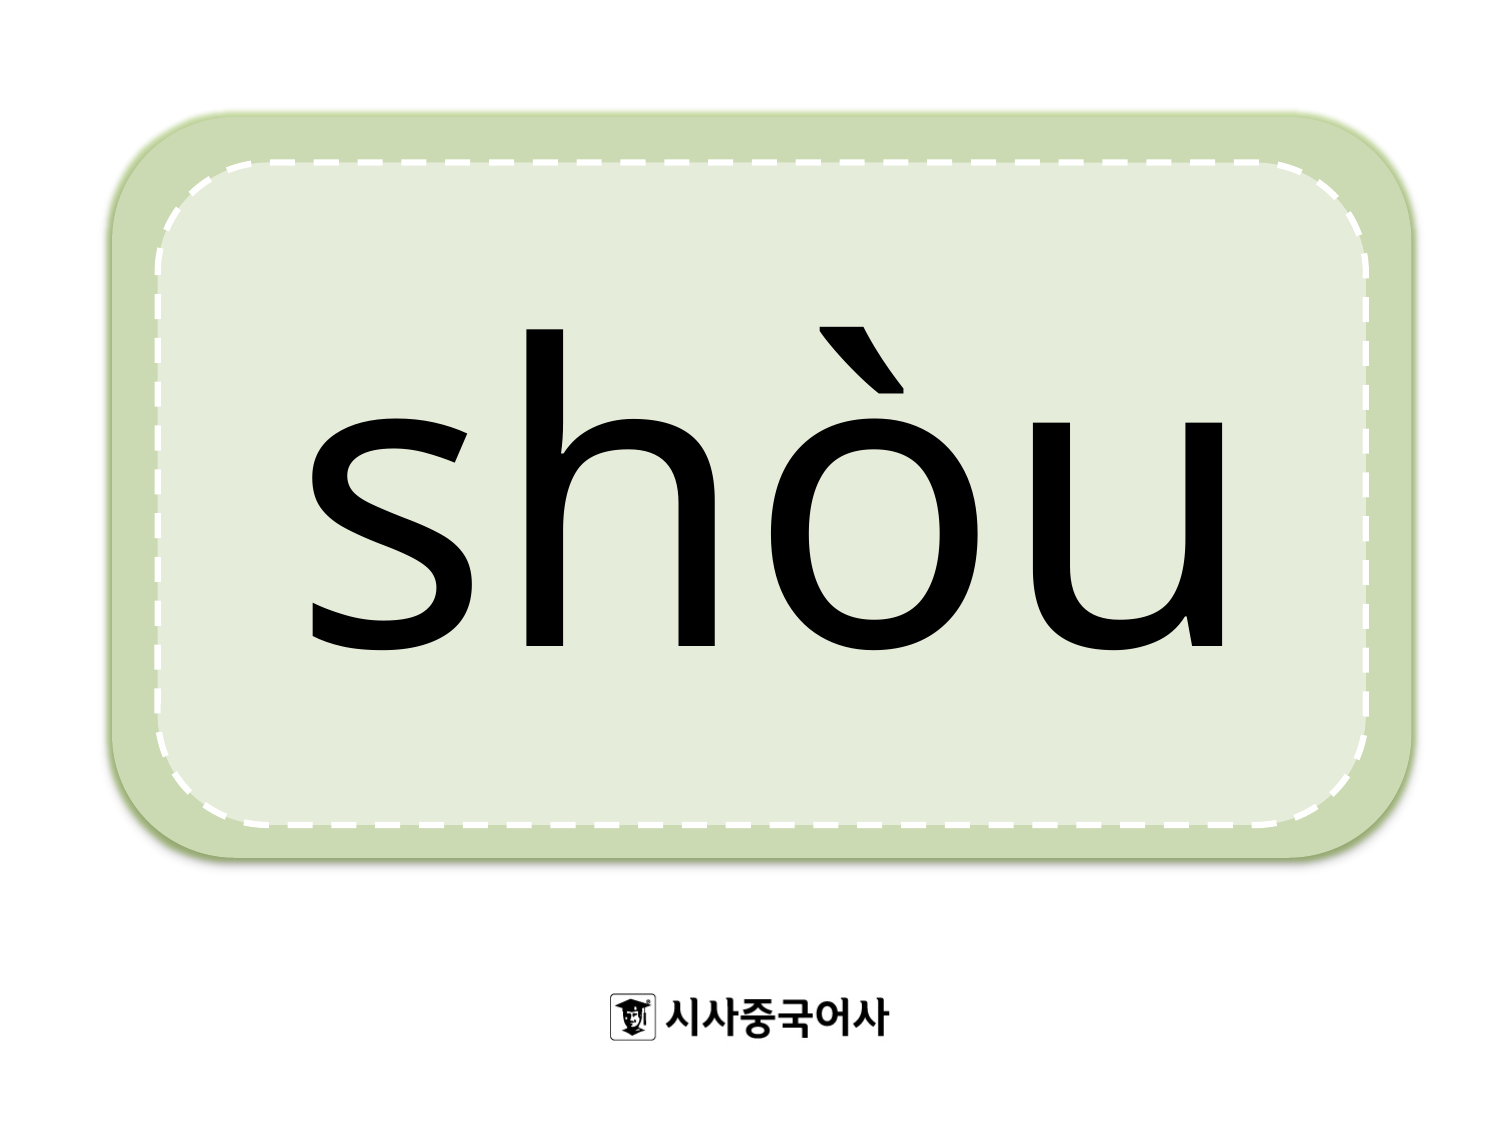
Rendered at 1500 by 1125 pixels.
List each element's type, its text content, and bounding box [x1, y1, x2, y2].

text_box shòu [171, 149, 1380, 812]
picture [602, 987, 898, 1047]
